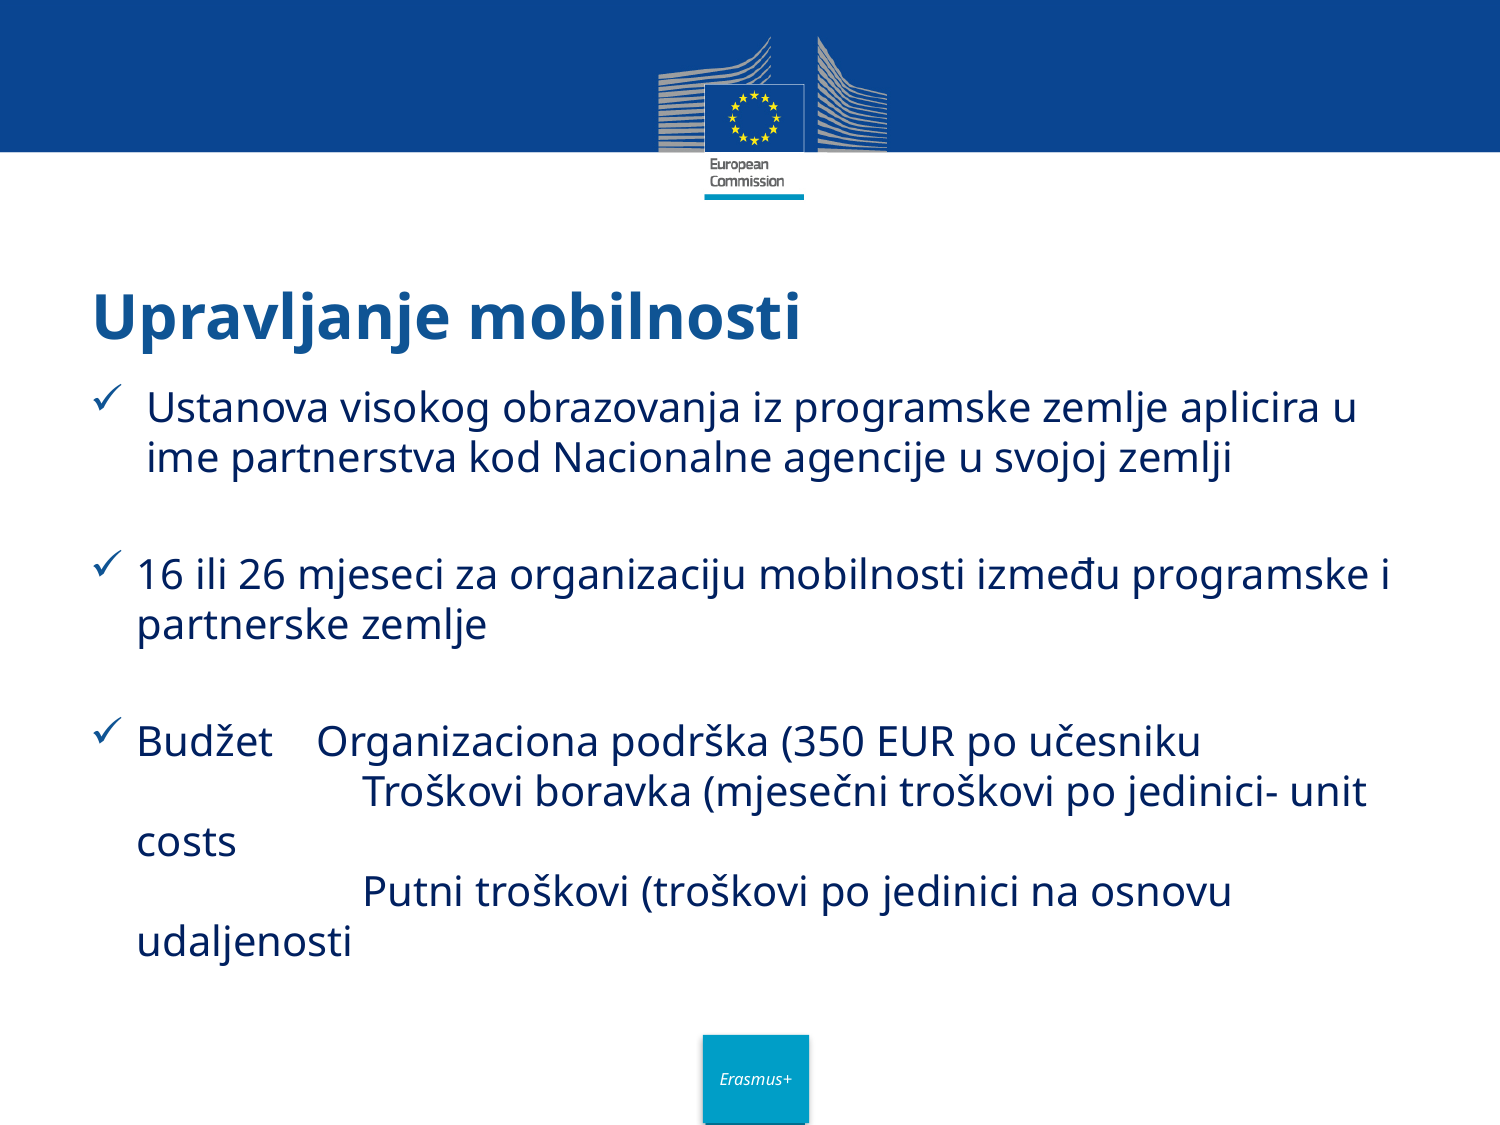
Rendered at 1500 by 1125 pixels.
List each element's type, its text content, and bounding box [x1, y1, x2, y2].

title Upravljanje mobilnosti [76, 255, 1427, 374]
list Ustanova visokog obrazovanja iz programske zemlje aplicira u ime partnerstva kod Nacionalne agencije u svojoj zemlji 16 ili 26 mjeseci za organizaciju mobilnosti između programske i partnerske zemlje Budžet Organizaciona podrška (350 EUR po učesniku Troškovi boravka (mjesečni troškovi po jedinici- unit costs Putni troškovi (troškovi po jedinici na osnovu udaljenosti [75, 373, 1425, 1017]
picture [0, 0, 1500, 1125]
